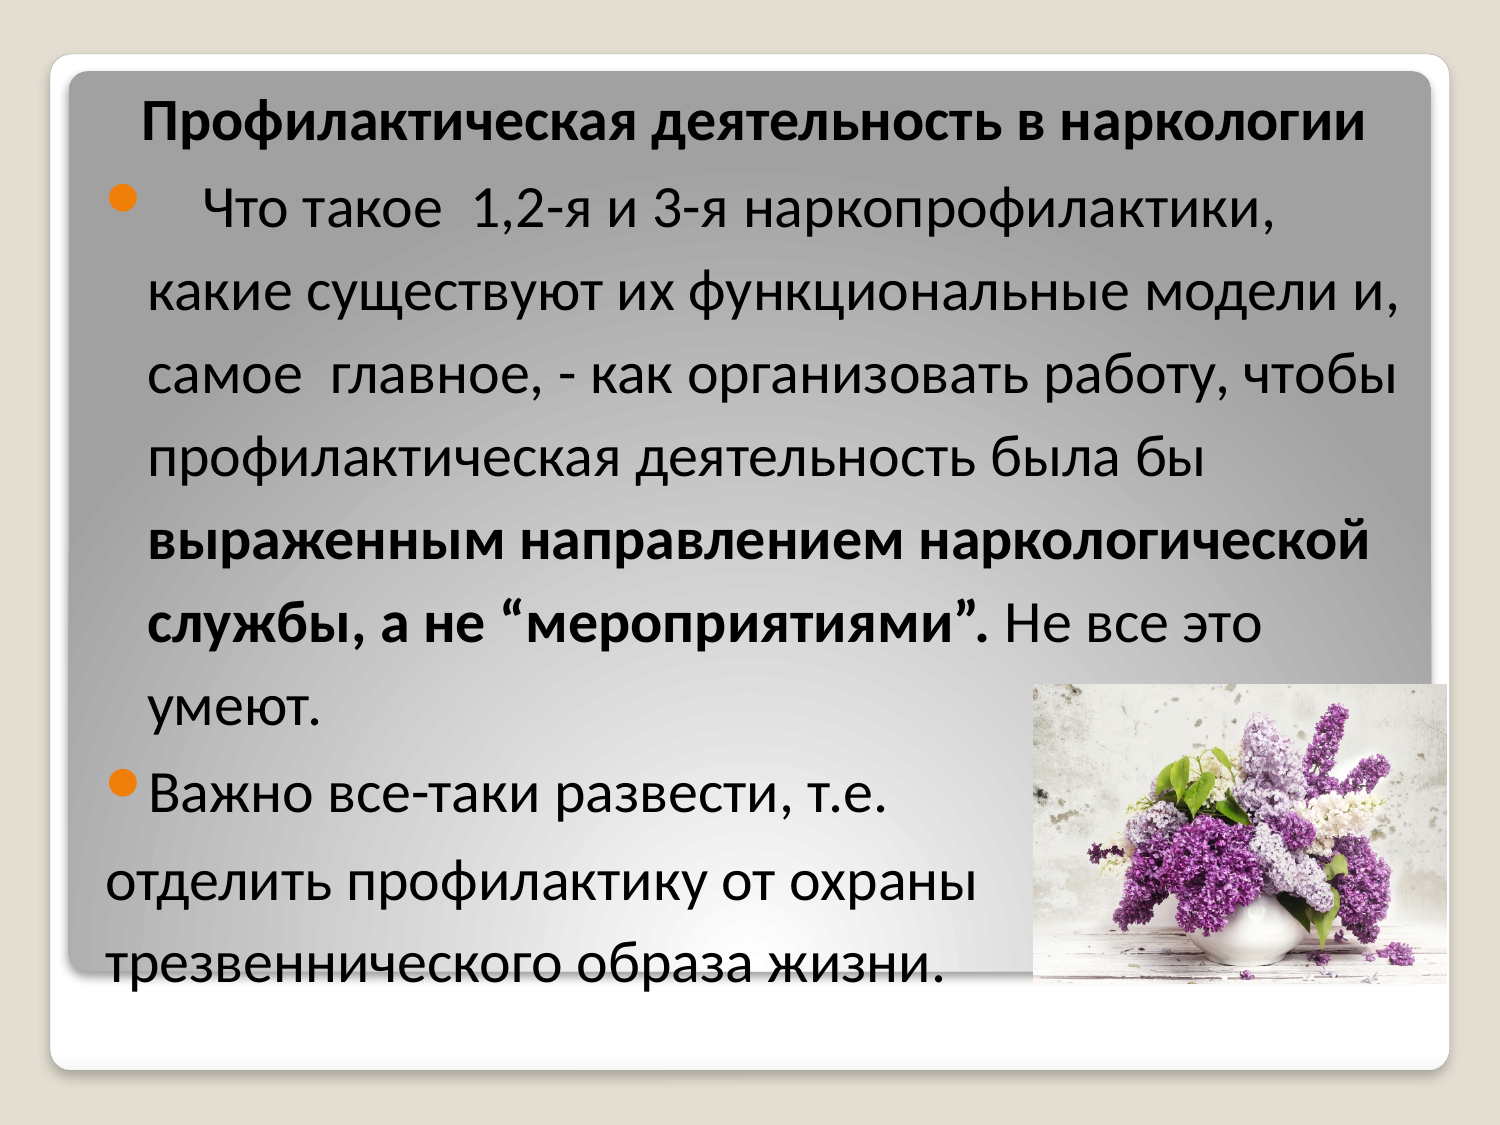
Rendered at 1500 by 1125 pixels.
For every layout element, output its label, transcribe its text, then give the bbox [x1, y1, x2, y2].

picture [1033, 684, 1448, 985]
list Профилактическая деятельность в наркологии Что такое 1,2-я и 3-я наркопрофилактики, какие существуют их функциональные модели и, самое главное, - как организовать работу, чтобы профилактическая деятельность была бы выраженным направлением наркологической службы, а не “мероприятиями”. Не все это умеют. Важно все-таки развести, т.е. отделить профилактику от охраны трезвеннического образа жизни. [75, 54, 1447, 1005]
